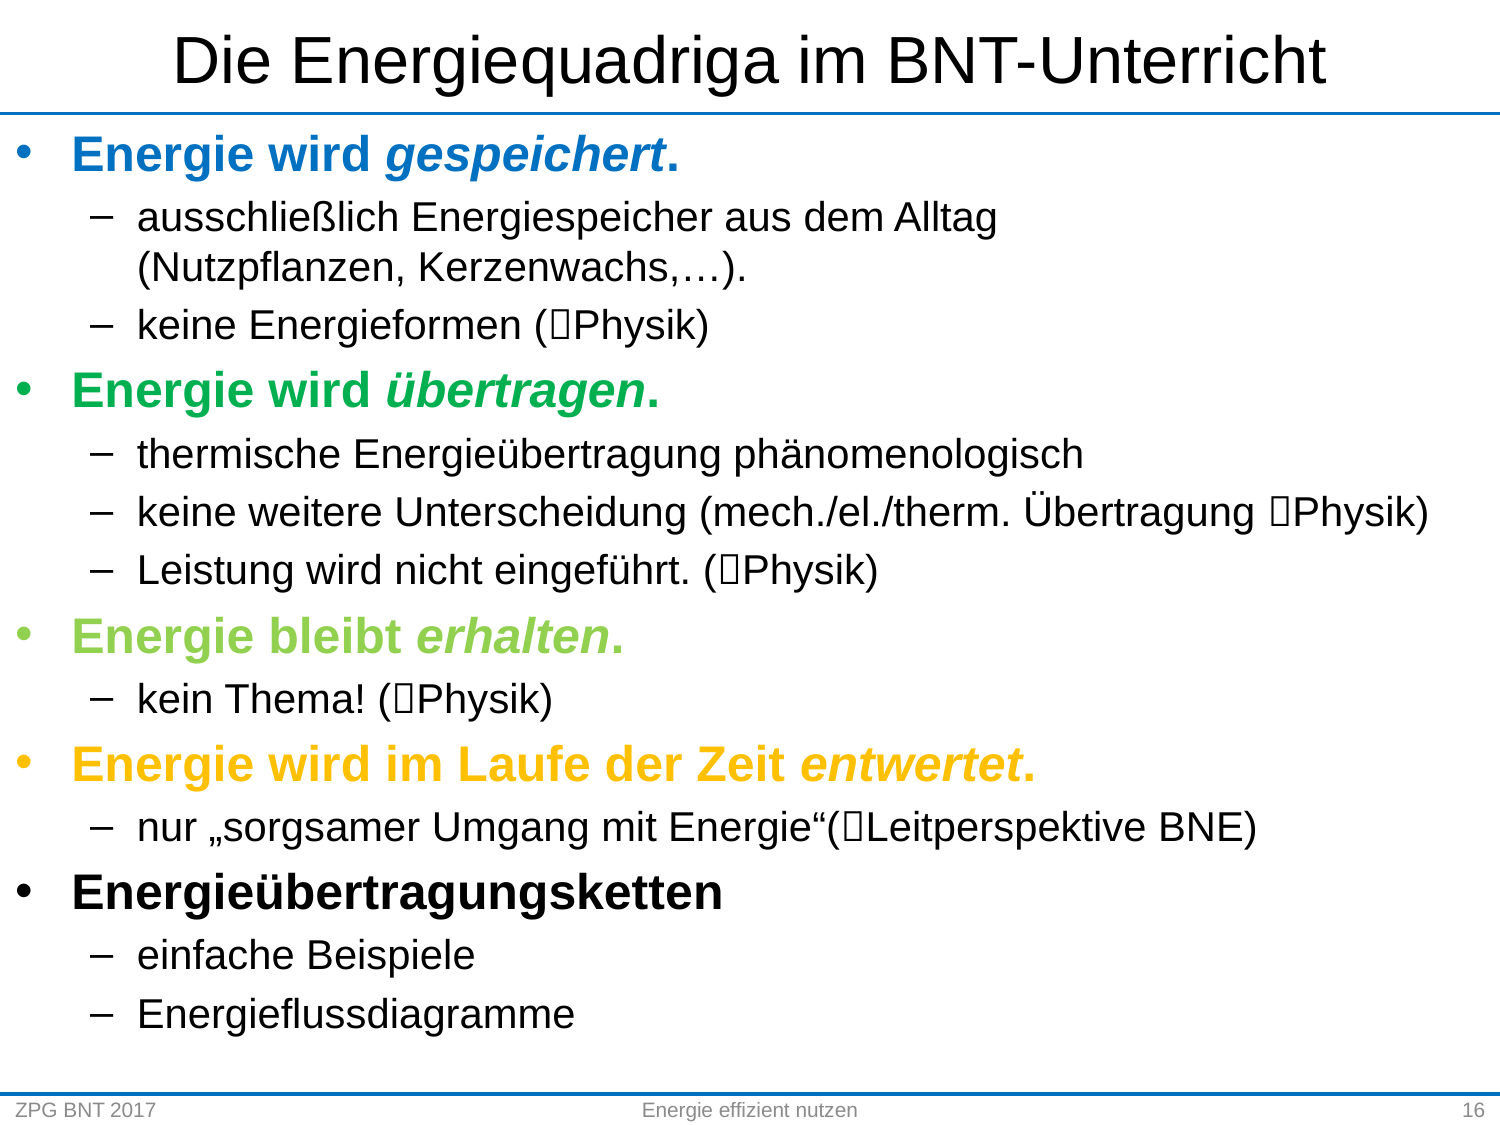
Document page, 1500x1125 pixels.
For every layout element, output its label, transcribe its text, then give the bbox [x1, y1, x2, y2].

footer Energie effizient nutzen [512, 1094, 988, 1125]
title Die Energiequadriga im BNT-Unterricht [0, 0, 1500, 113]
slide_number 16 [1104, 1094, 1500, 1125]
list Energie wird gespeichert. ausschließlich Energiespeicher aus dem Alltag (Nutzpflanzen, Kerzenwachs,…). keine Energieformen (Physik) Energie wird übertragen. thermische Energieübertragung phänomenologisch keine weitere Unterscheidung (mech./el./therm. Übertragung Physik) Leistung wird nicht eingeführt. (Physik) Energie bleibt erhalten. kein Thema! (Physik) Energie wird im Laufe der Zeit entwertet. nur „sorgsamer Umgang mit Energie“(Leitperspektive BNE) Energieübertragungsketten einfache Beispiele Energieflussdiagramme [0, 113, 1500, 1094]
slide_number ZPG BNT 2017 [0, 1094, 408, 1125]
